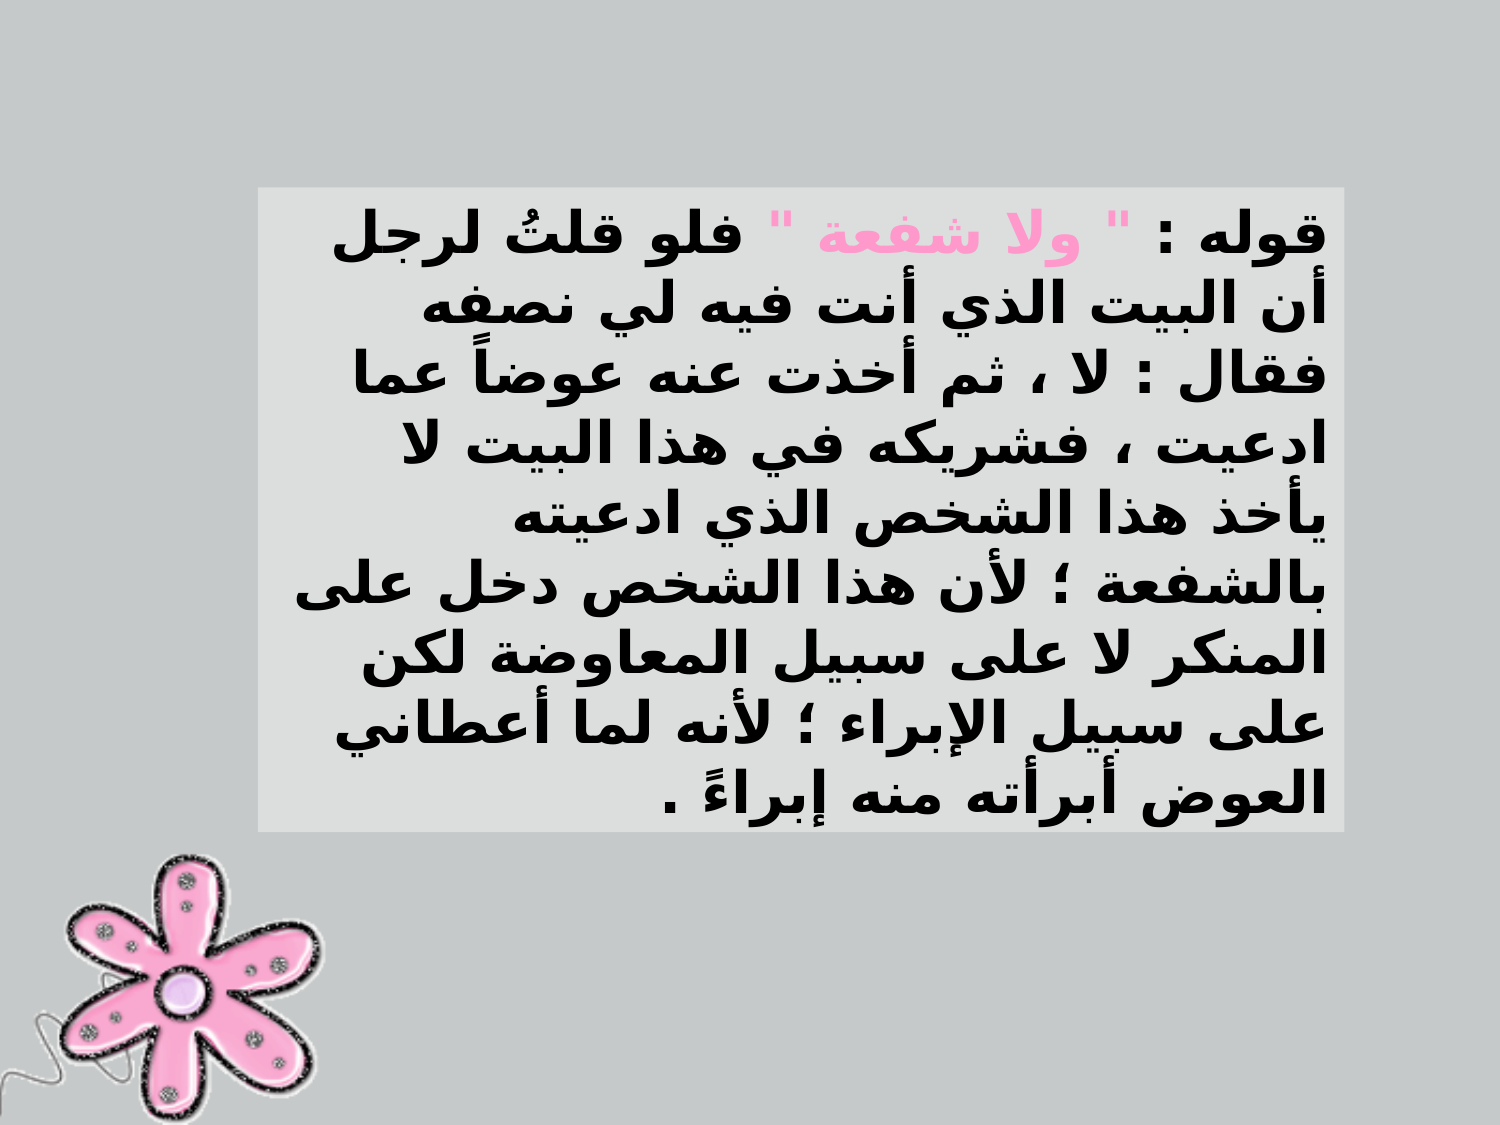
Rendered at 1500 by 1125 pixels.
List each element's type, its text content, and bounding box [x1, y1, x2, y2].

picture [0, 0, 1500, 1125]
text_box قوله : " ولا شفعة " فلو قلتُ لرجل أن البيت الذي أنت فيه لي نصفه فقال : لا ، ثم أخذت عنه عوضاً عما ادعيت ، فشريكه في هذا البيت لا يأخذ هذا الشخص الذي ادعيته بالشفعة ؛ لأن هذا الشخص دخل على المنكر لا على سبيل المعاوضة لكن على سبيل الإبراء ؛ لأنه لما أعطاني العوض أبرأته منه إبراءً . [257, 187, 1345, 833]
